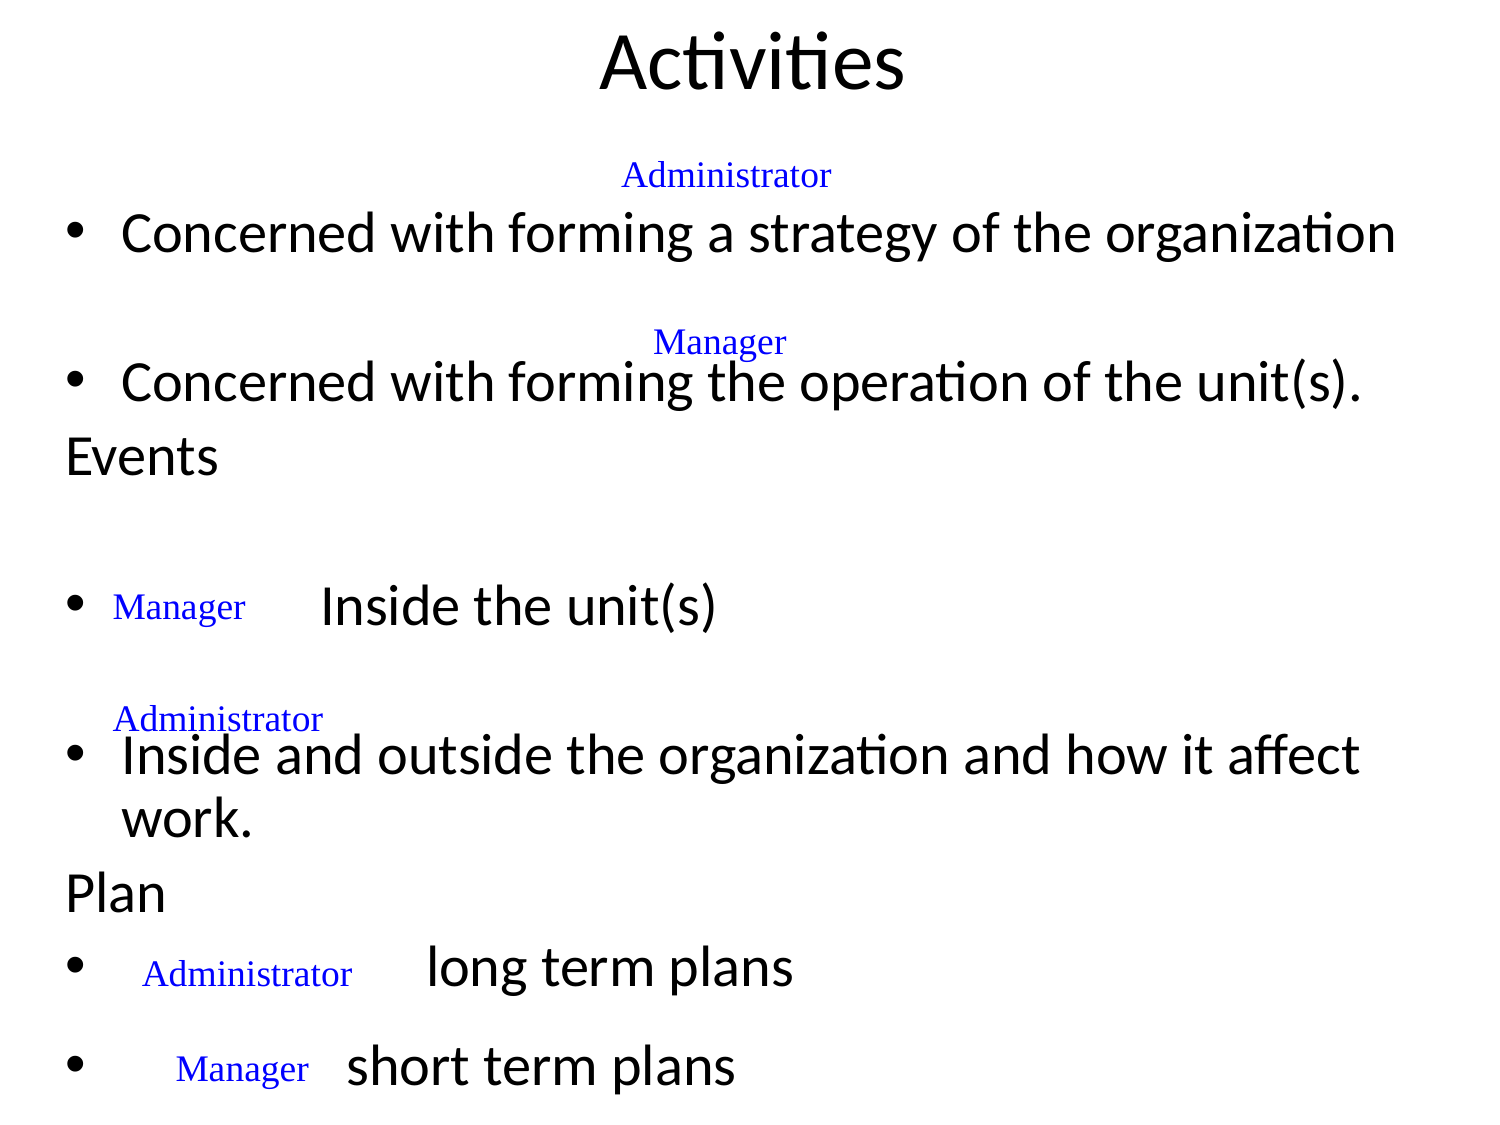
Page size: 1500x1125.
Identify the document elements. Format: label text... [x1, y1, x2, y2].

text_box Manager [617, 309, 812, 370]
text_box Administrator [101, 941, 372, 1001]
title Activities [87, 0, 1438, 112]
text_box Manager [87, 574, 261, 635]
list Concerned with forming a strategy of the organization Concerned with forming the operation of the unit(s). Events Inside the unit(s) Inside and outside the organization and how it affect work. Plan long term plans short term plans [49, 112, 1463, 1063]
text_box Manager [150, 1036, 324, 1097]
text_box Administrator [595, 142, 847, 203]
text_box Administrator [87, 687, 338, 747]
